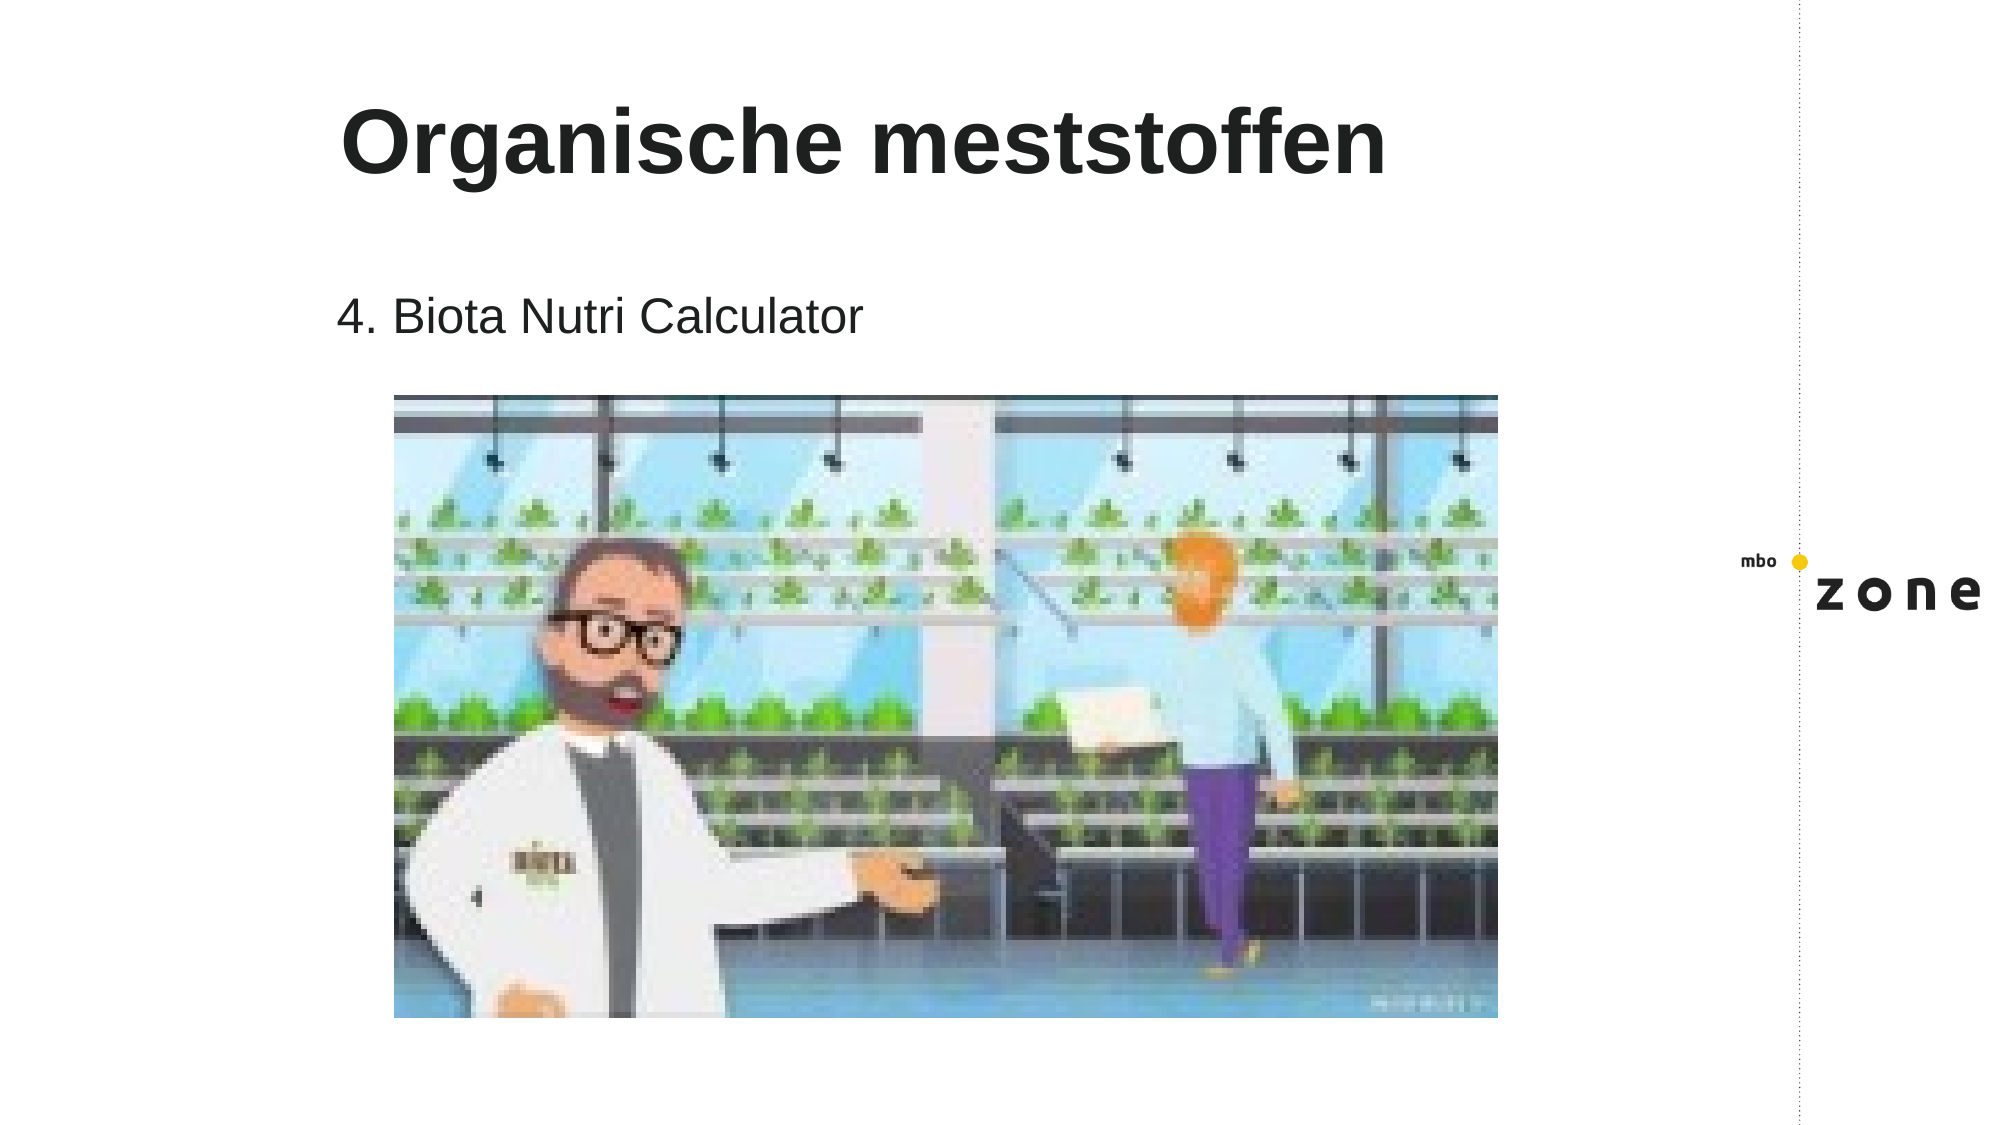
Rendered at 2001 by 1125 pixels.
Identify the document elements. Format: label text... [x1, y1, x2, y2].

title Organische meststoffen [124, 94, 1607, 272]
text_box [393, 394, 1499, 1019]
list 4. Biota Nutri Calculator [336, 283, 1607, 998]
picture [1596, 0, 2001, 1125]
